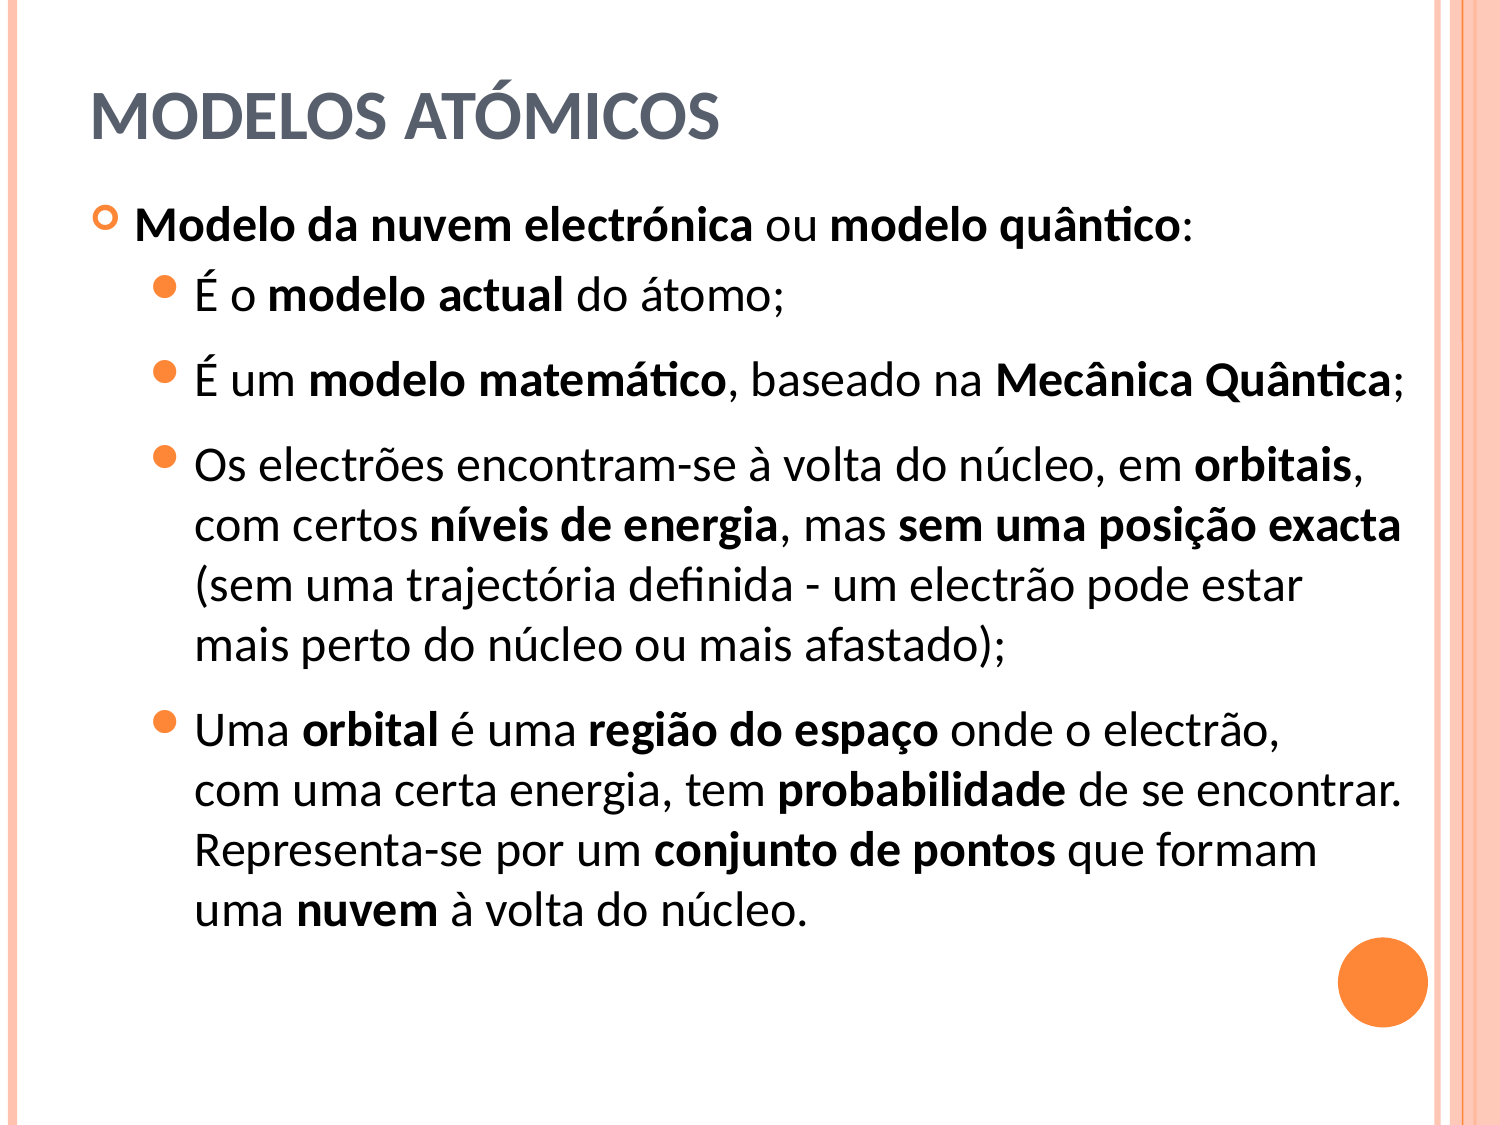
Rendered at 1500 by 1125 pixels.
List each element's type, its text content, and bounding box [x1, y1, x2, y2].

list Modelo da nuvem electrónica ou modelo quântico: É o modelo actual do átomo; É um modelo matemático, baseado na Mecânica Quântica; Os electrões encontram-se à volta do núcleo, em orbitais, com certos níveis de energia, mas sem uma posição exacta (sem uma trajectória definida - um electrão pode estar mais perto do núcleo ou mais afastado); Uma orbital é uma região do espaço onde o electrão, com uma certa energia, tem probabilidade de se encontrar. Representa-se por um conjunto de pontos que formam uma nuvem à volta do núcleo. [75, 184, 1424, 984]
title Modelos atómicos [75, 45, 1300, 161]
